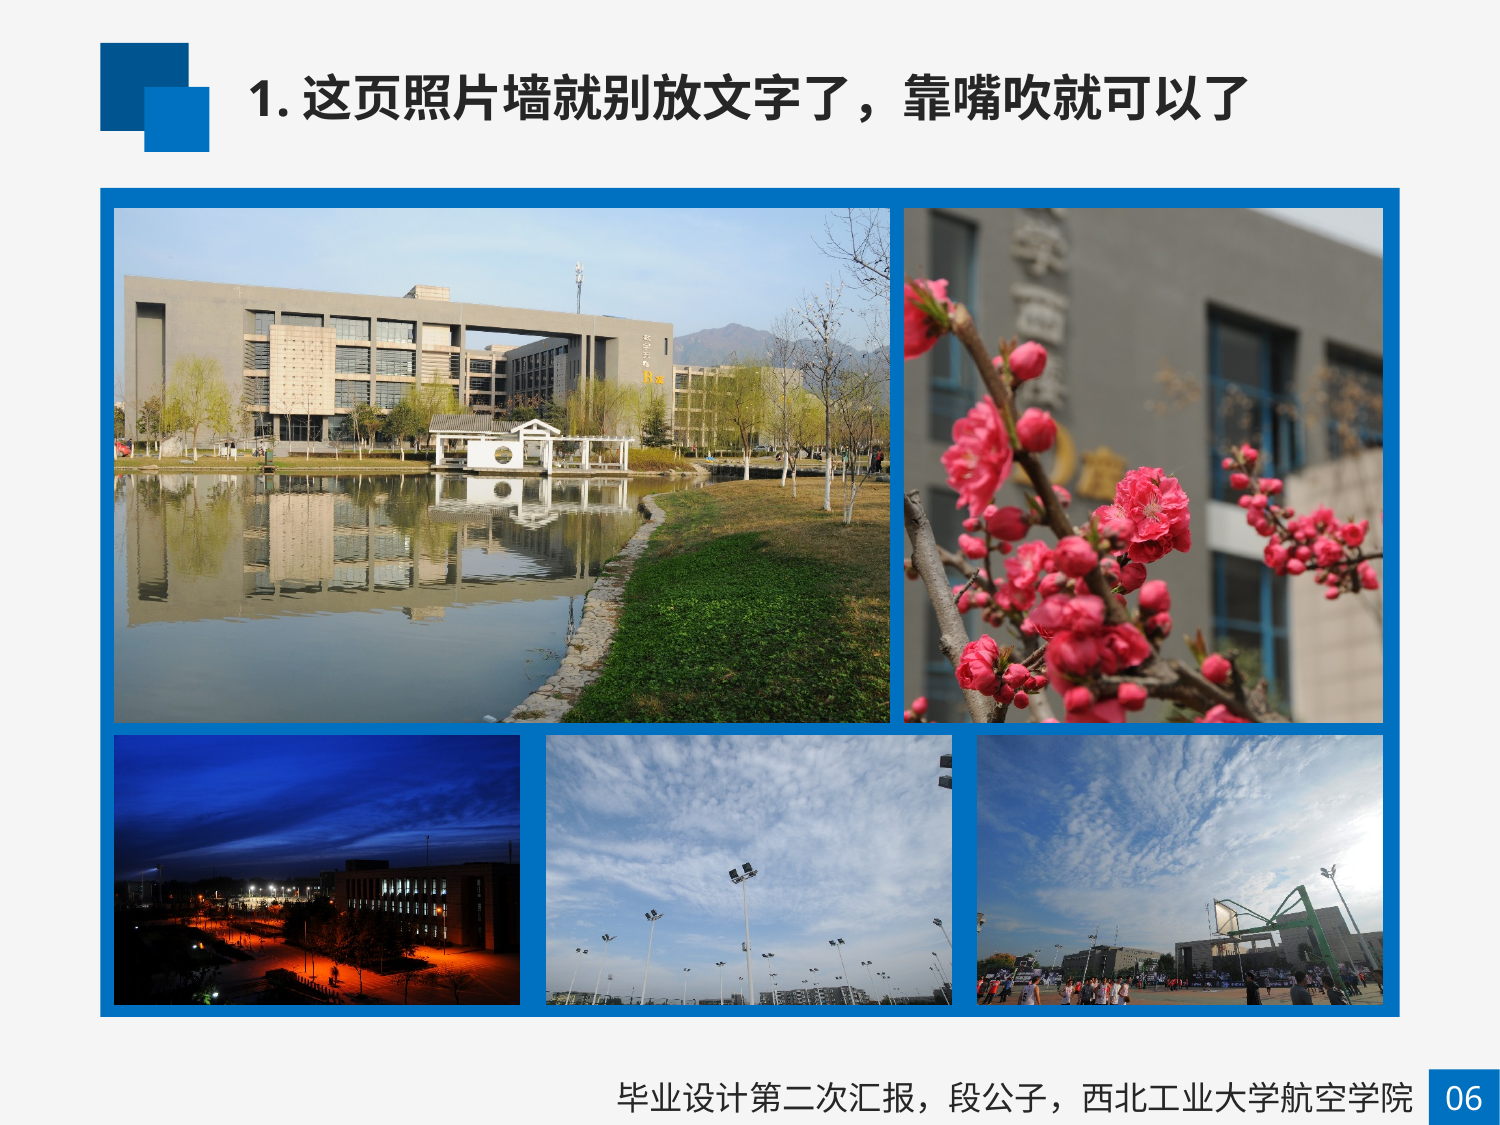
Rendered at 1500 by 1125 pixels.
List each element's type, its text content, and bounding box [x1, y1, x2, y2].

picture [114, 208, 890, 723]
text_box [200, 1069, 1500, 1125]
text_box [100, 42, 210, 152]
picture [114, 735, 520, 1005]
picture [977, 735, 1383, 1005]
picture [903, 208, 1383, 723]
text_box [99, 187, 1401, 1018]
picture [546, 735, 952, 1005]
text_box 1.这页照片墙就别放文字了，靠嘴吹就可以了 [232, 59, 1400, 135]
